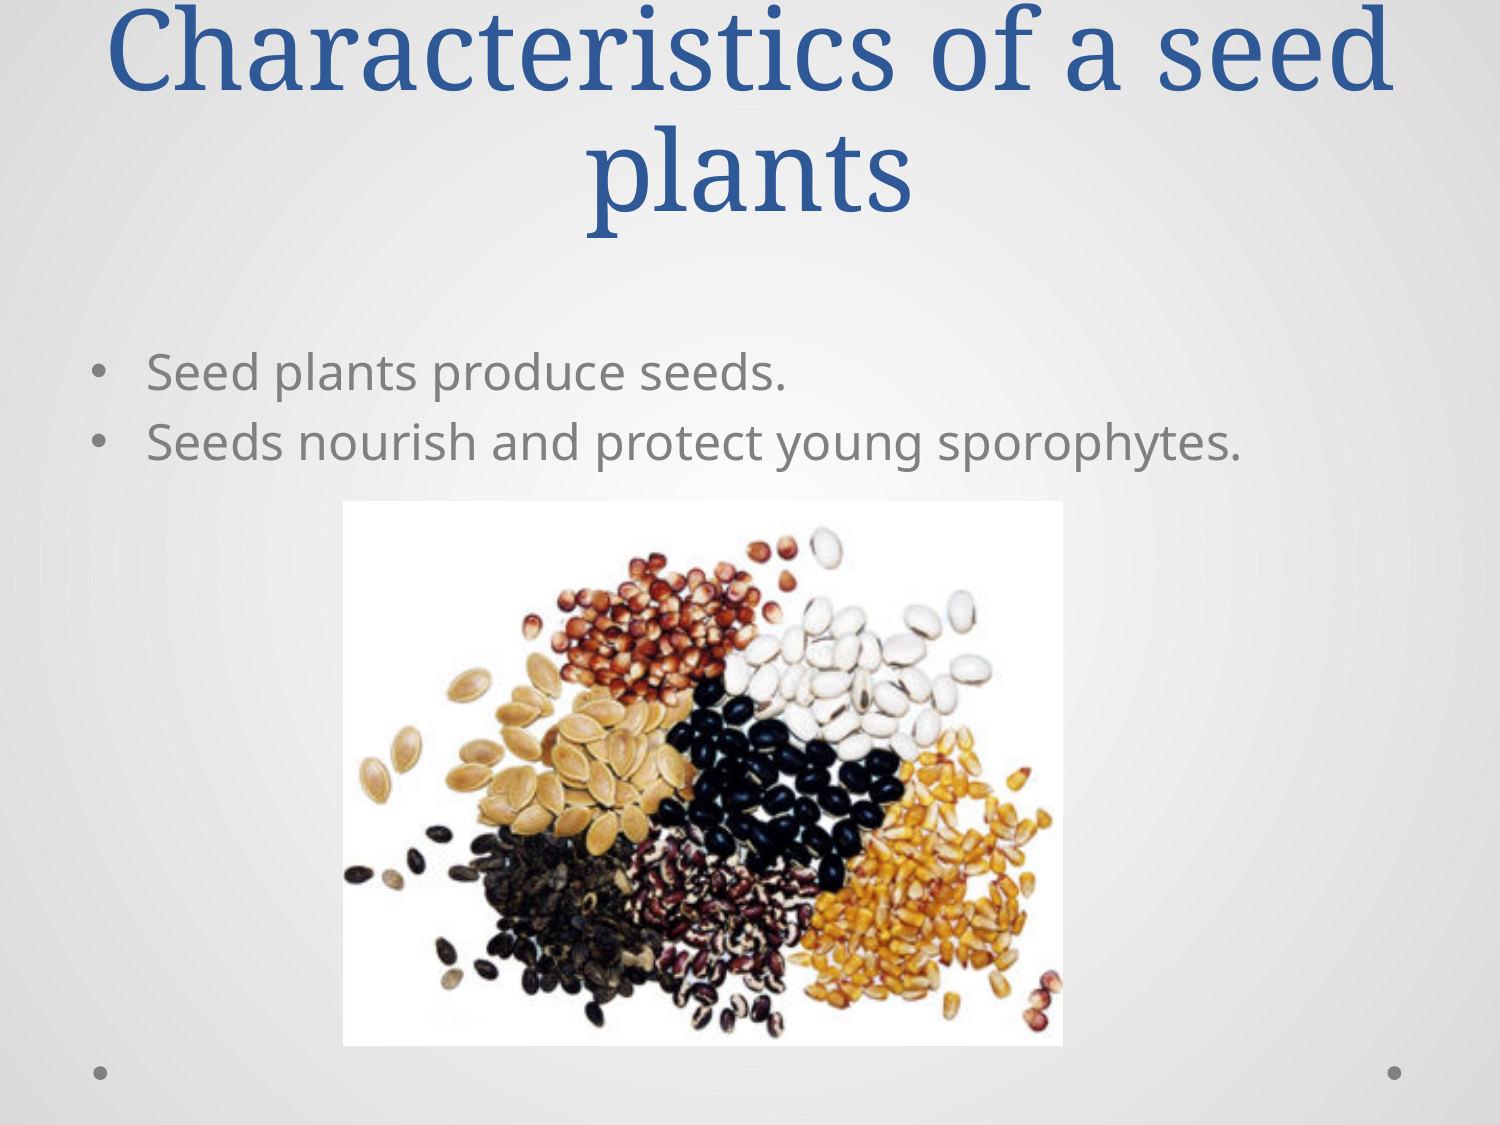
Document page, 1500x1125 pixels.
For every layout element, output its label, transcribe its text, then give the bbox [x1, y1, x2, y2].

picture [343, 501, 1063, 1046]
title Characteristics of a seed plants [75, 84, 1425, 241]
list Seed plants produce seeds. Seeds nourish and protect young sporophytes. [75, 332, 1425, 1046]
